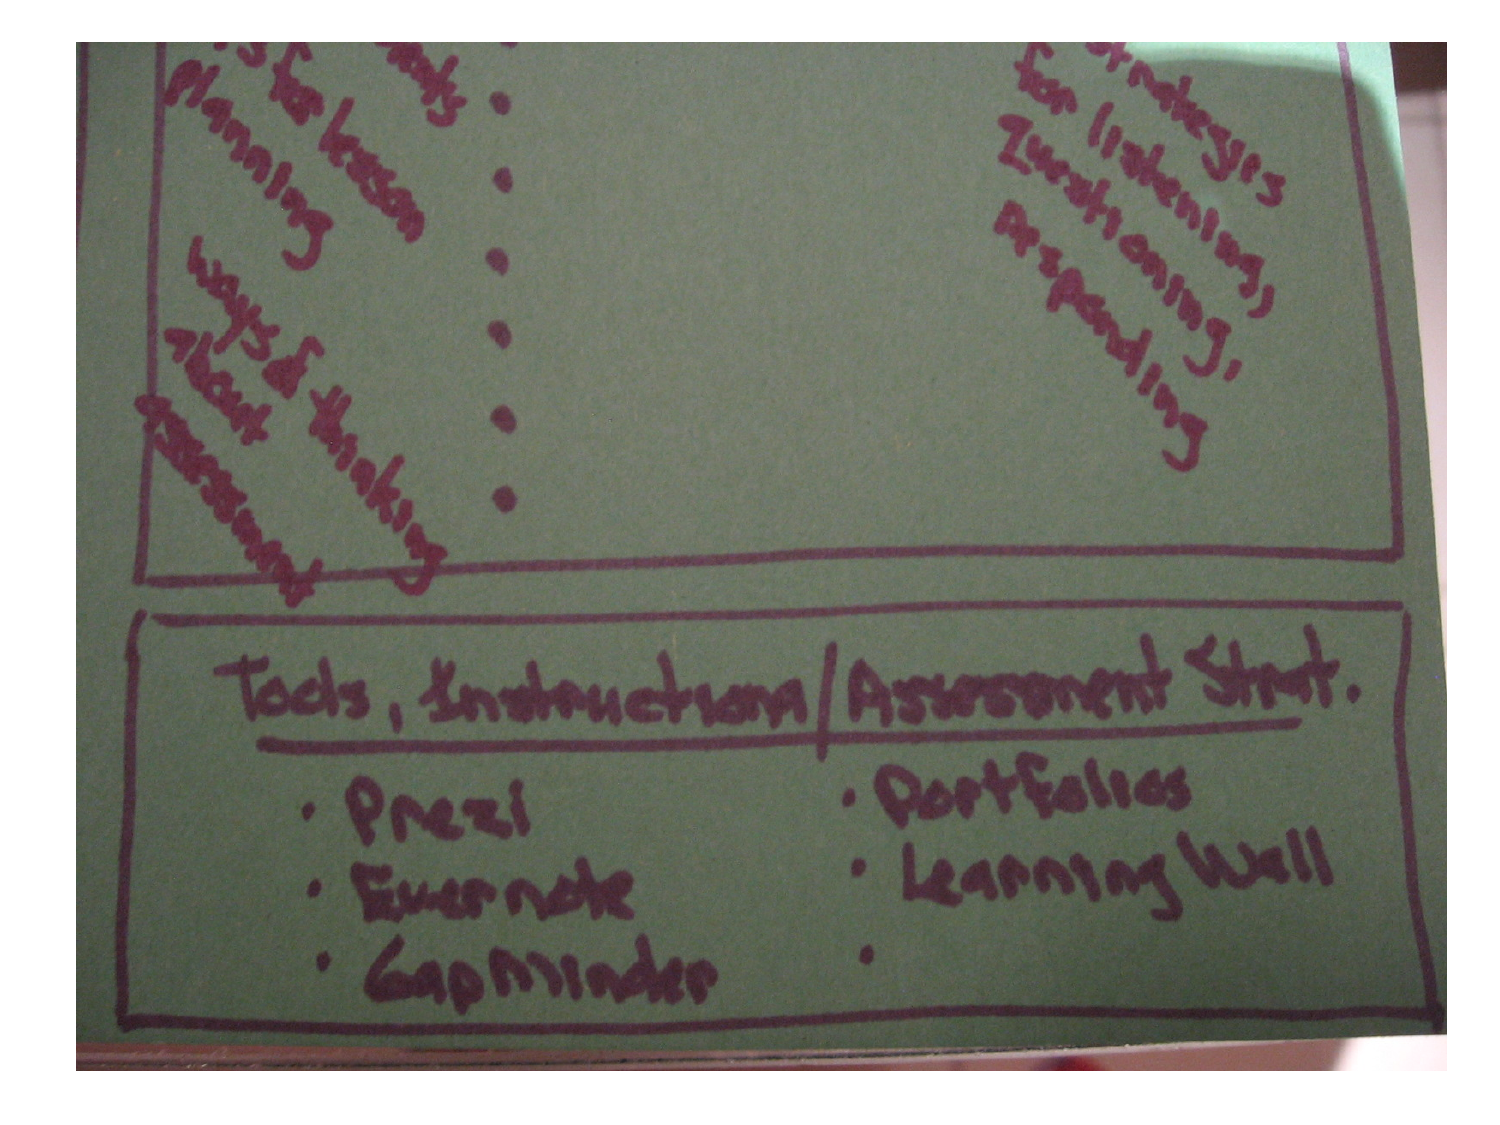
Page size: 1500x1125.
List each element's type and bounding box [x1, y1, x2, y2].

list [76, 42, 1448, 1071]
